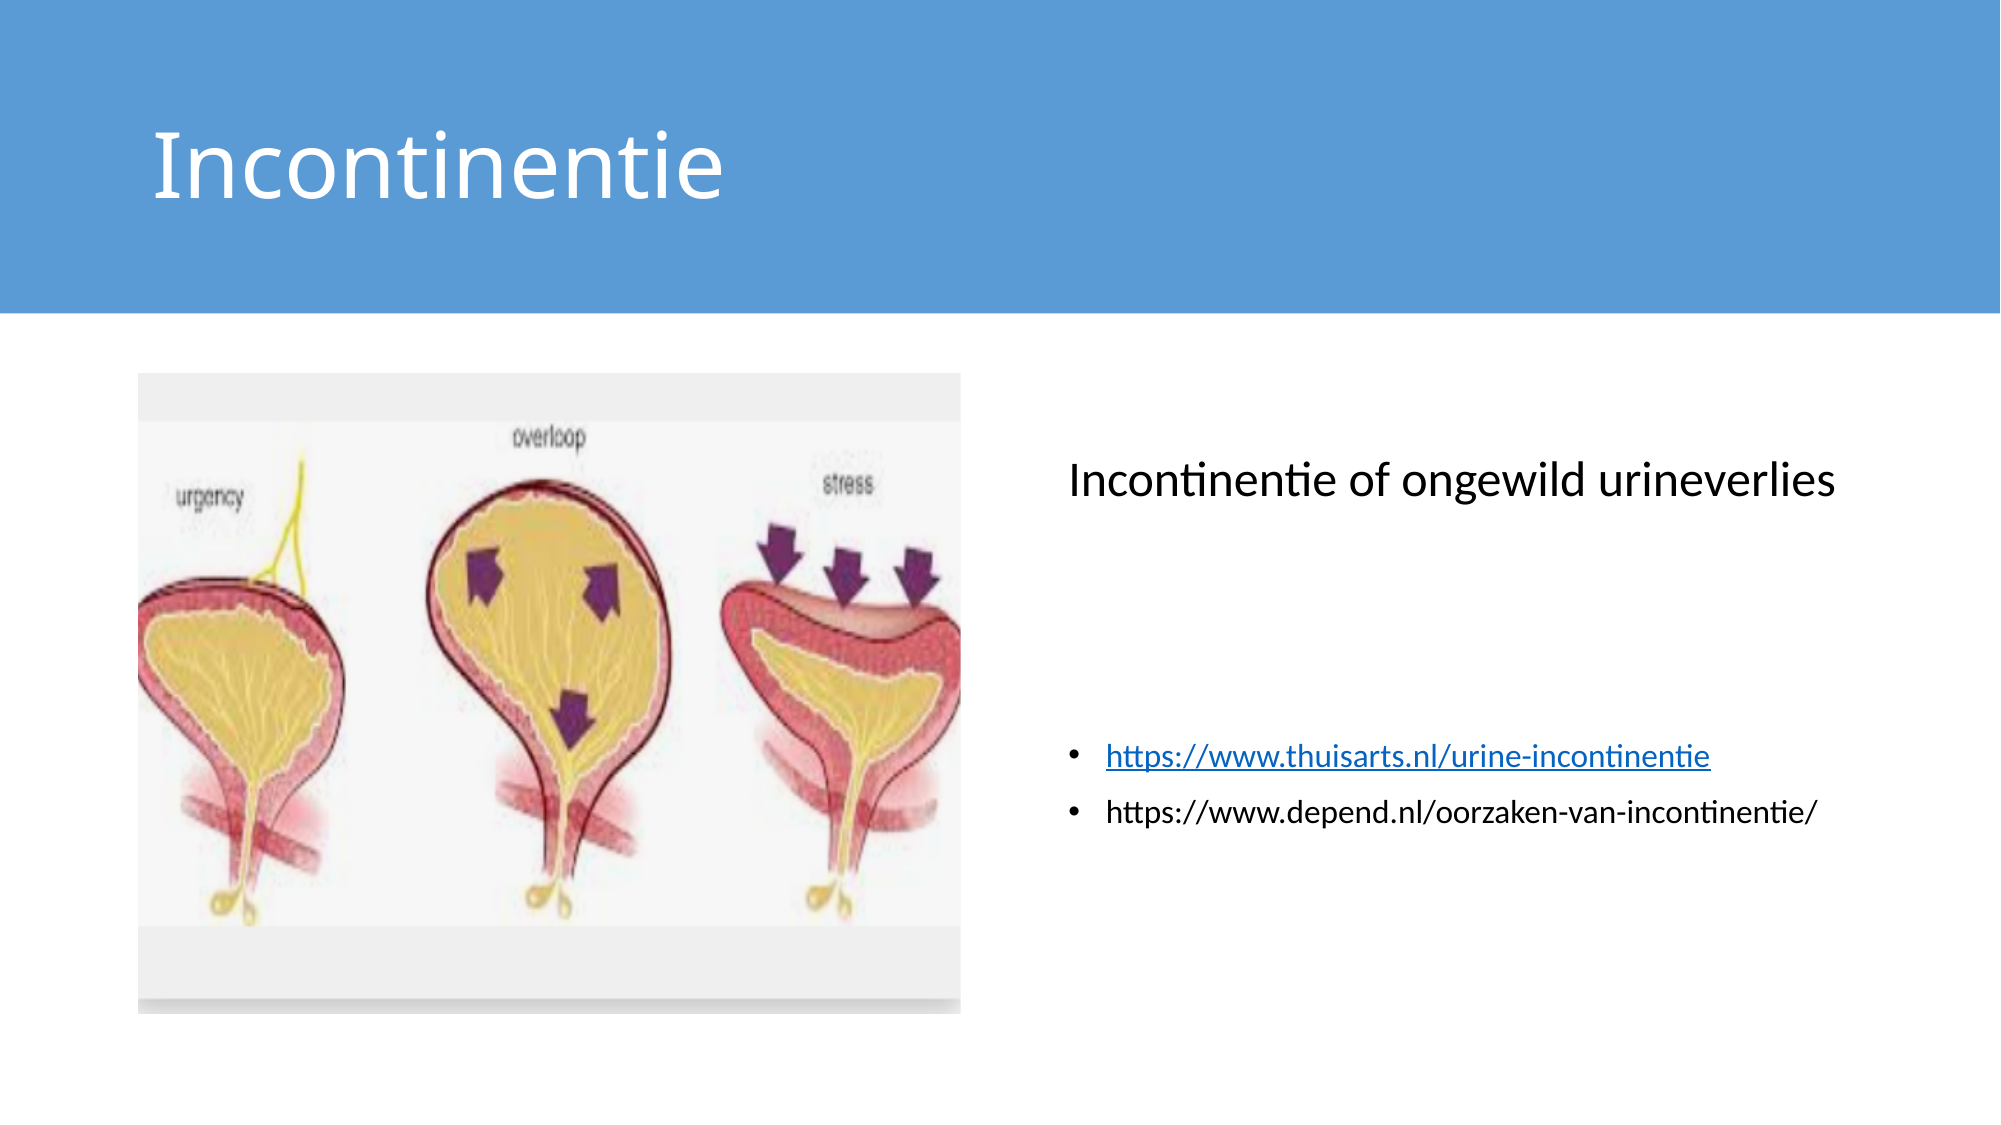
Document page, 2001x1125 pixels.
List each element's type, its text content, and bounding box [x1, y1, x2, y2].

title Incontinentie [137, 60, 1863, 278]
text_box [0, 0, 2000, 314]
picture [137, 373, 961, 1014]
list Incontinentie of ongewild urineverlies https://www.thuisarts.nl/urine-incontinentie https://www.depend.nl/oorzaken-van-incontinentie/ [1053, 392, 1961, 1032]
